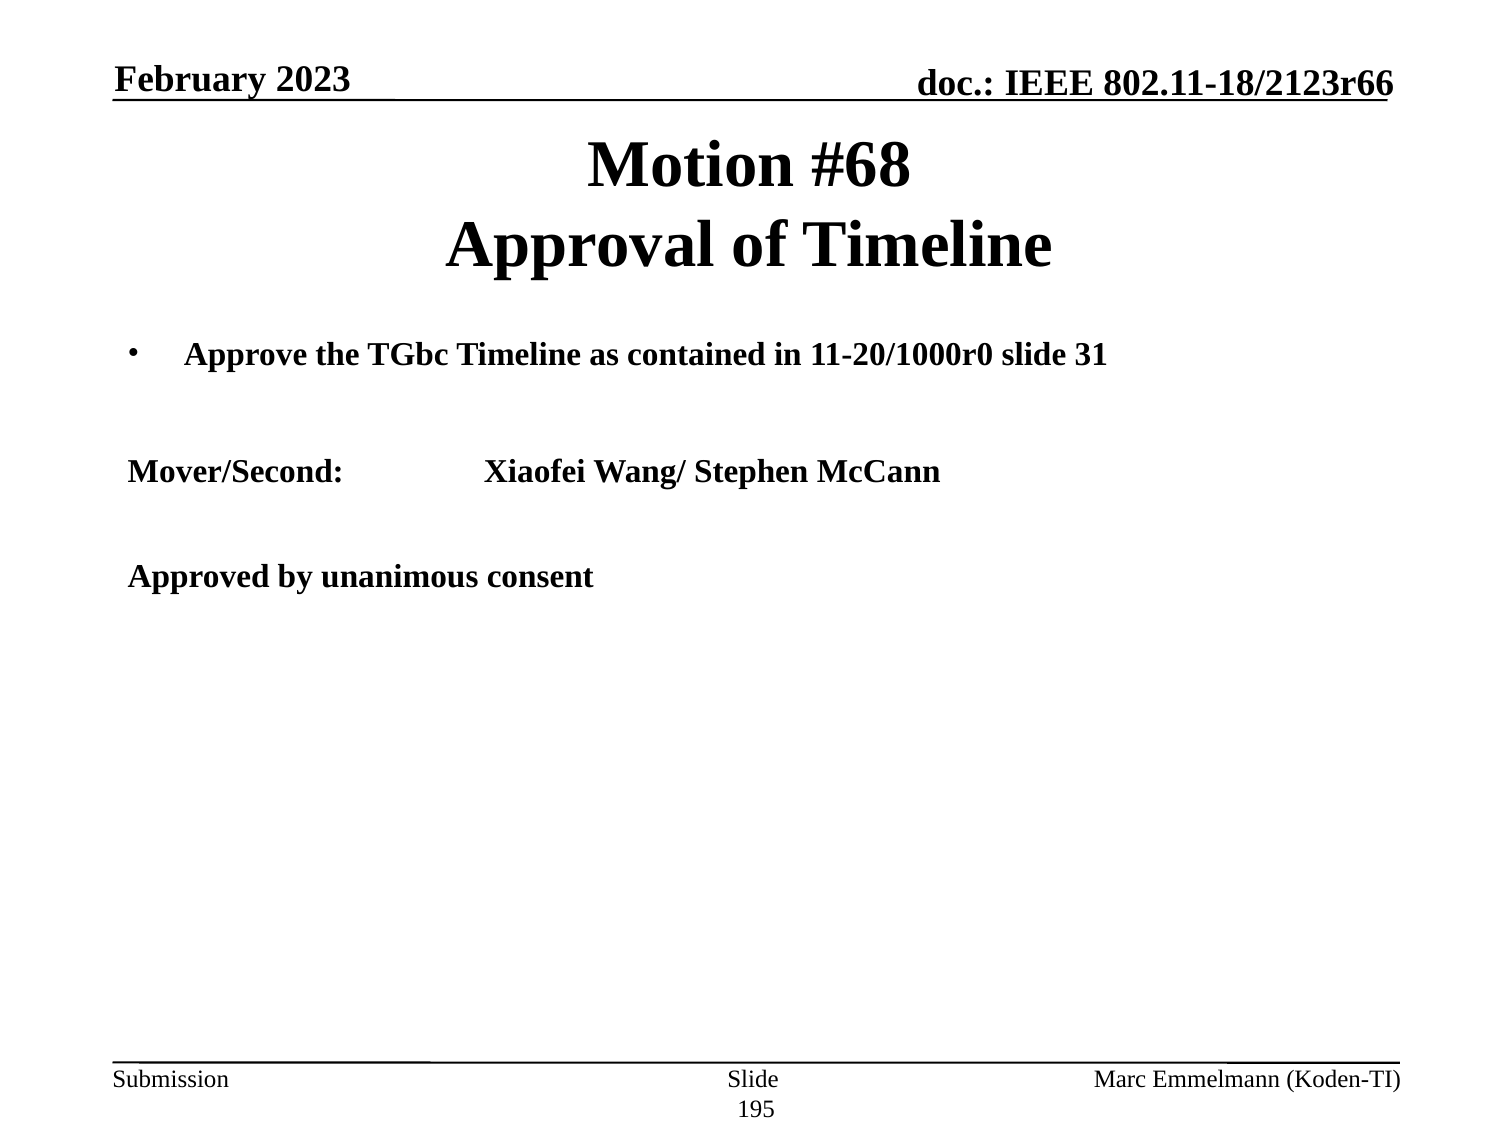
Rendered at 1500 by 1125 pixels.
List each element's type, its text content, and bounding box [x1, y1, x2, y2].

footer Marc Emmelmann (Koden-TI) [878, 1061, 1402, 1093]
slide_number Slide 195 [712, 1061, 800, 1123]
title Motion #68 Approval of Timeline [112, 112, 1388, 288]
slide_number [114, 54, 423, 100]
list Approve the TGbc Timeline as contained in 11-20/1000r0 slide 31 Mover/Second: Xiaofei Wang/ Stephen McCann Approved by unanimous consent [112, 324, 1388, 1000]
